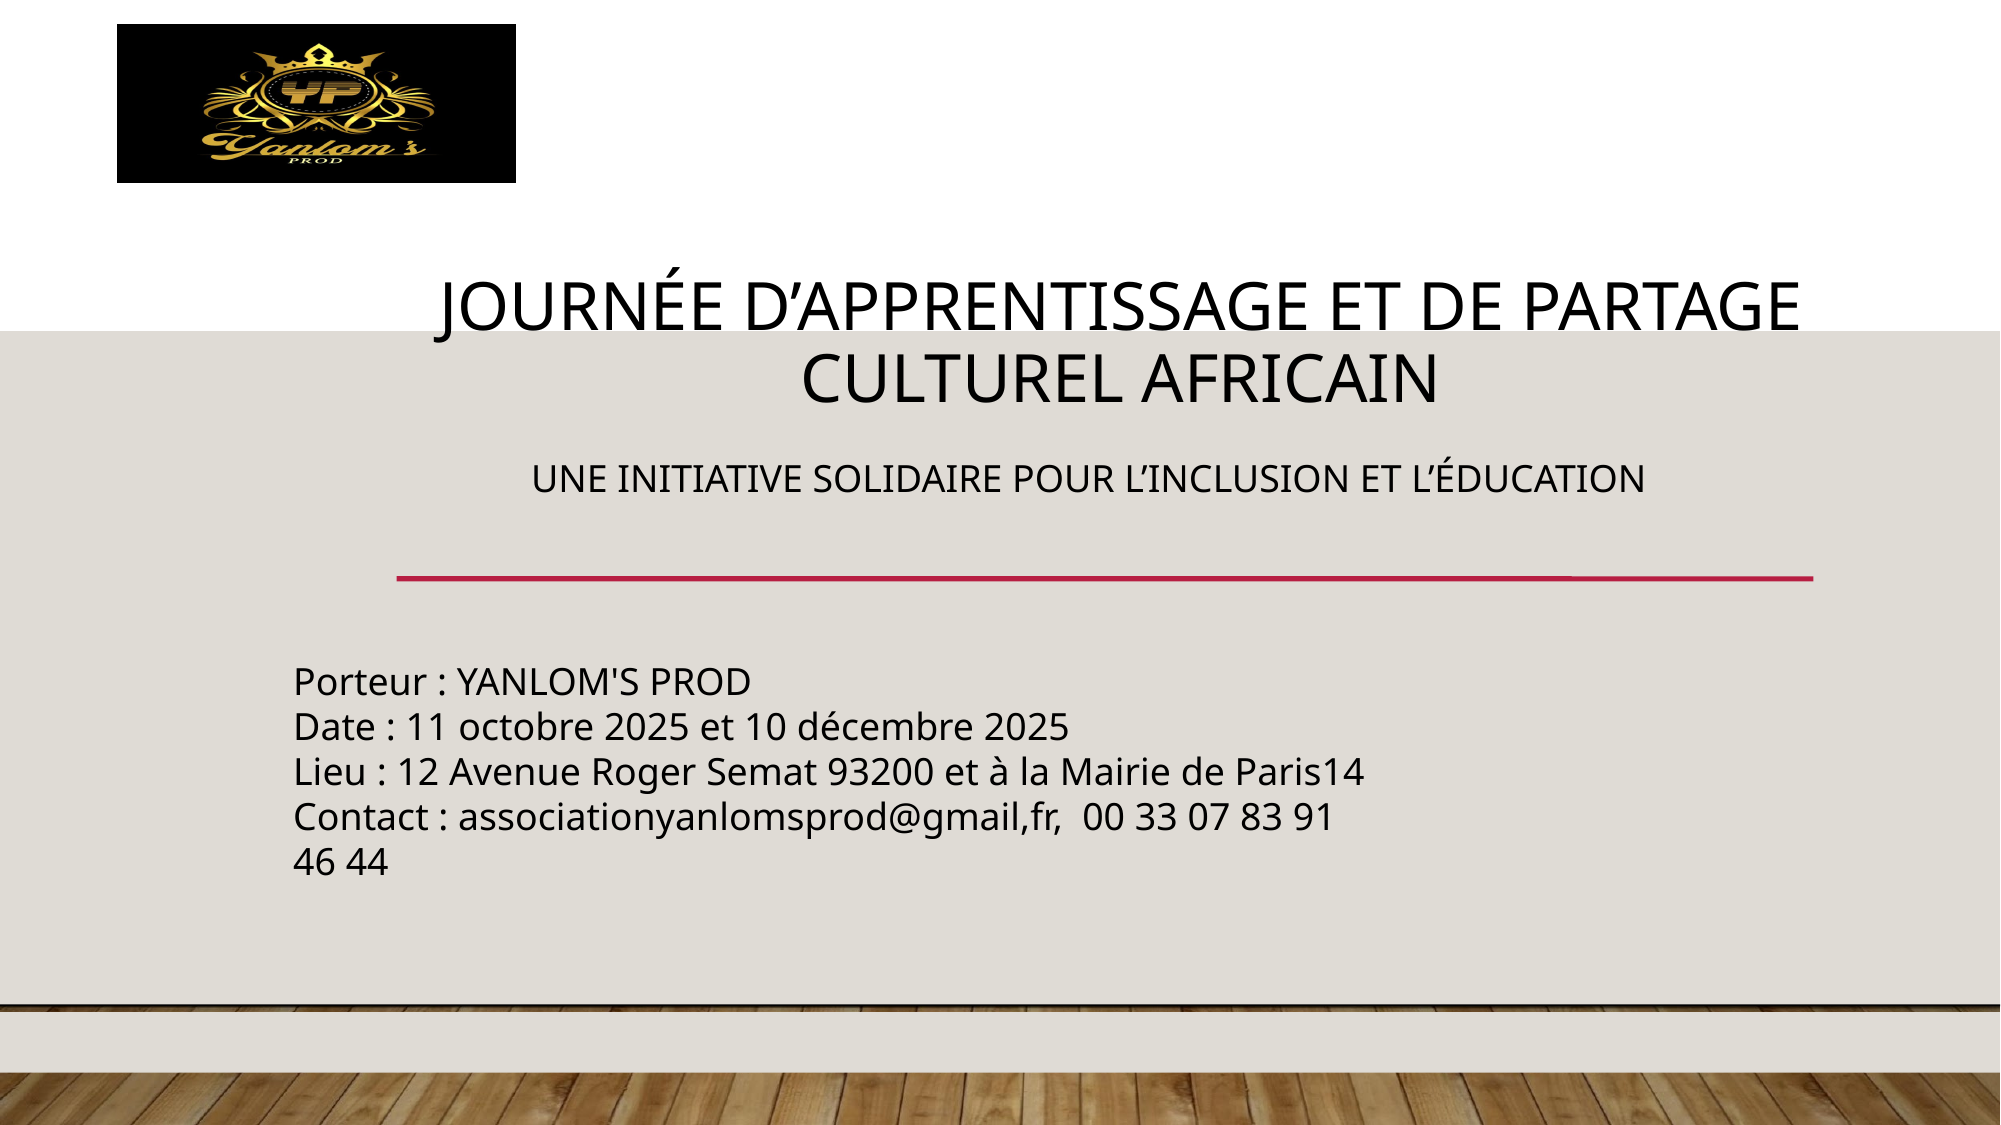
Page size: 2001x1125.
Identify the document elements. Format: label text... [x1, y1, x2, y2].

text_box UNE INITIATIVE SOLIDAIRE POUR L’INCLUSION ET L’ÉDUCATION [516, 430, 1933, 537]
picture [0, 1007, 2000, 1012]
picture [0, 1073, 2000, 1125]
text_box [0, 1012, 2000, 1073]
text_box JOURNÉE D’APPRENTISSAGE ET DE PARTAGE CULTUREL AFRICAIN [412, 229, 1830, 417]
picture [117, 24, 517, 183]
text_box Porteur : YANLOM'S PROD Date : 11 octobre 2025 et 10 décembre 2025 Lieu : 12 Avenue Roger Semat 93200 et à la Mairie de Paris14 Contact : associationyanlomsprod@gmail,fr, 00 33 07 83 91 46 44 [203, 605, 1394, 891]
